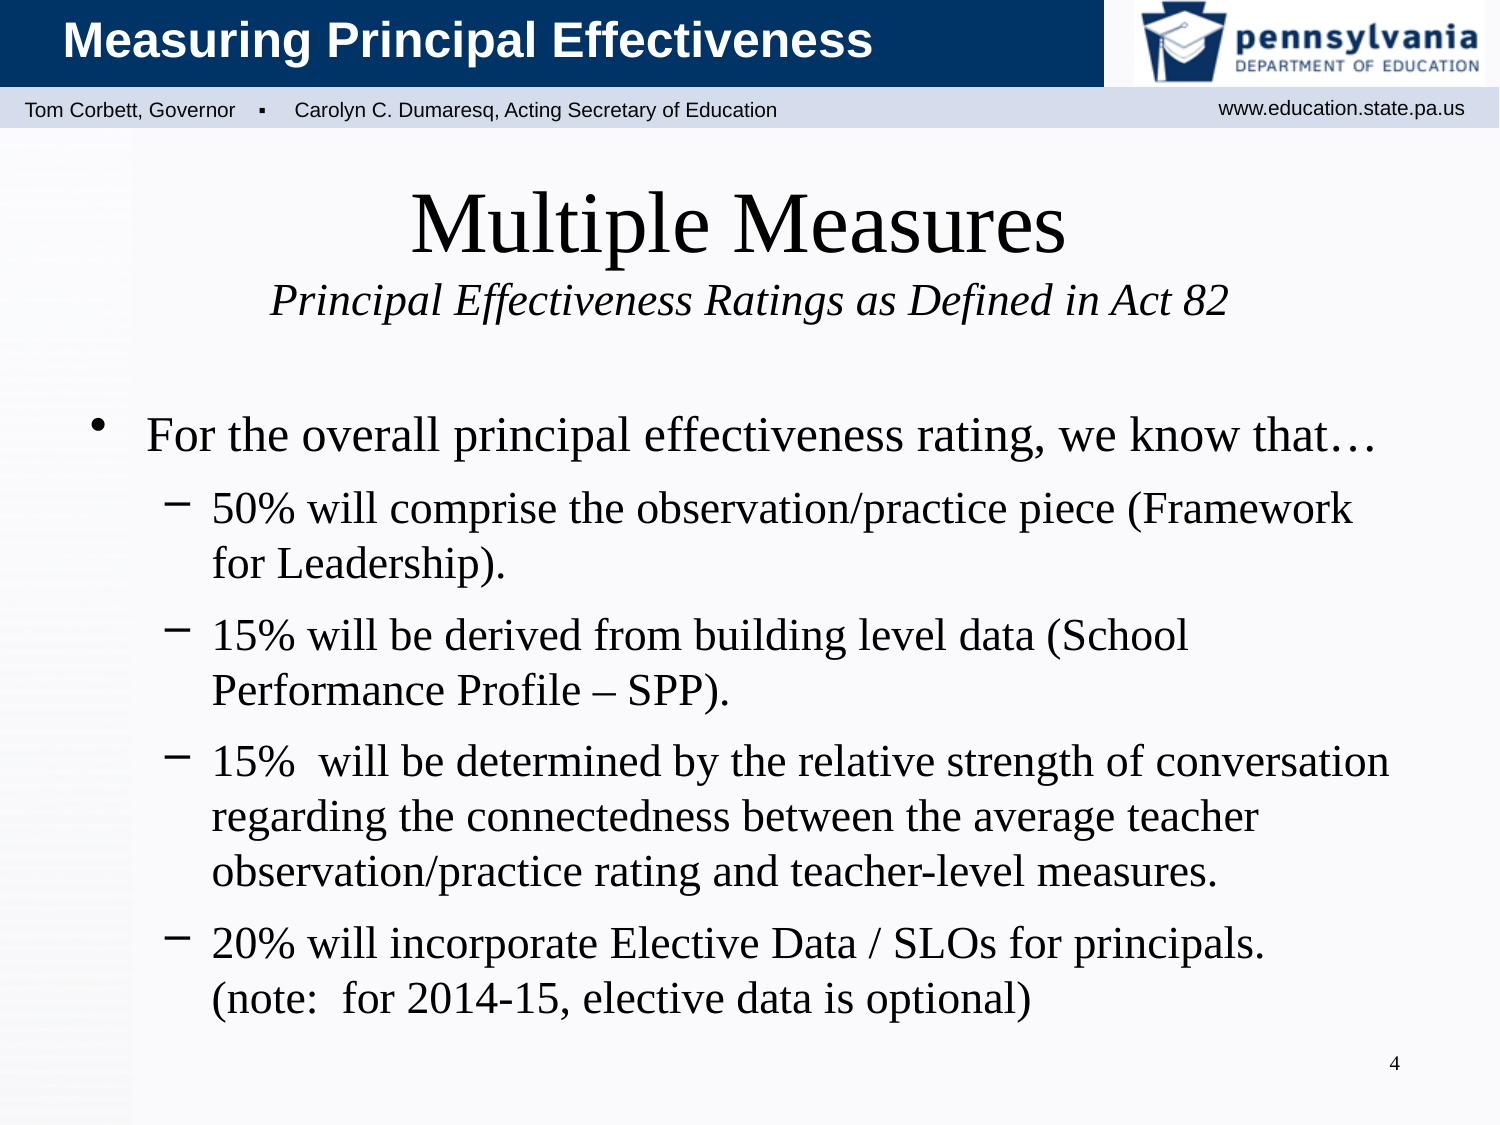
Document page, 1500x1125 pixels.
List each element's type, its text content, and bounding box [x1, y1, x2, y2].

text_box 4 [1374, 1042, 1444, 1103]
picture [0, 0, 1500, 1125]
title Multiple Measures Principal Effectiveness Ratings as Defined in Act 82 [75, 157, 1425, 350]
list For the overall principal effectiveness rating, we know that… 50% will comprise the observation/practice piece (Framework for Leadership). 15% will be derived from building level data (School Performance Profile – SPP). 15% will be determined by the relative strength of conversation regarding the connectedness between the average teacher observation/practice rating and teacher-level measures. 20% will incorporate Elective Data / SLOs for principals. (note: for 2014-15, elective data is optional) [75, 350, 1425, 1093]
